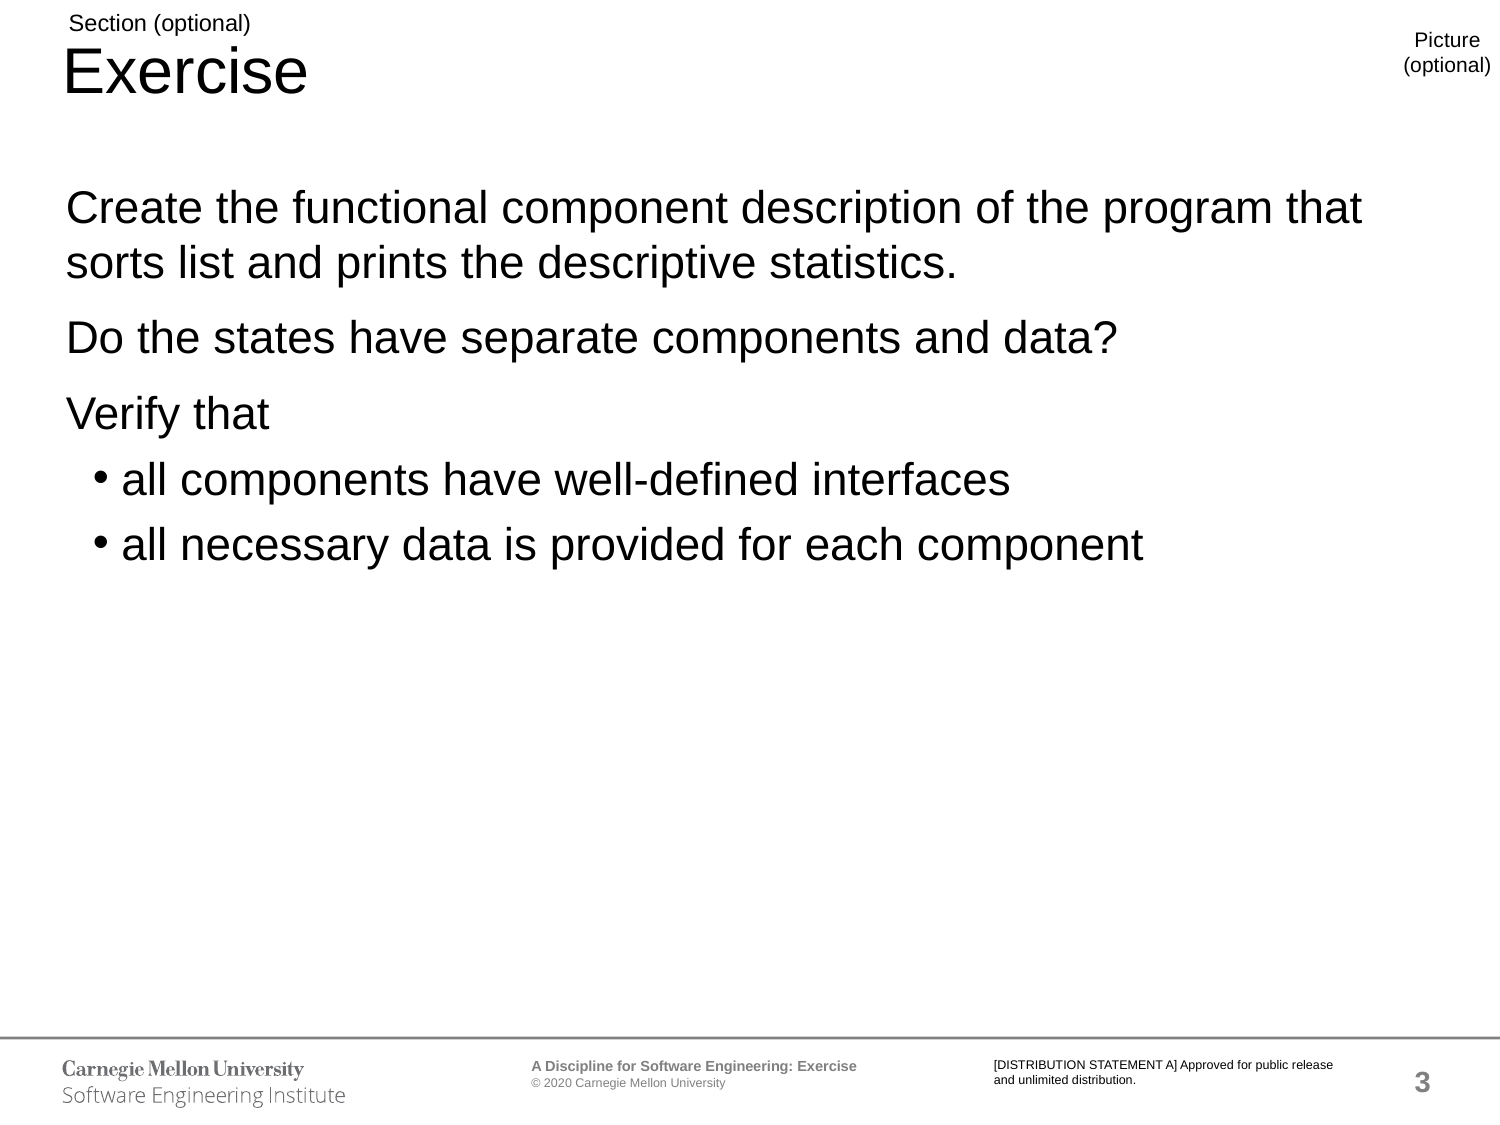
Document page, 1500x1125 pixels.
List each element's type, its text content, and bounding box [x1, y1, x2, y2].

list Create the functional component description of the program that sorts list and prints the descriptive statistics. Do the states have separate components and data? Verify that all components have well-defined interfaces all necessary data is provided for each component [65, 177, 1431, 1000]
title Exercise [62, 37, 1338, 182]
